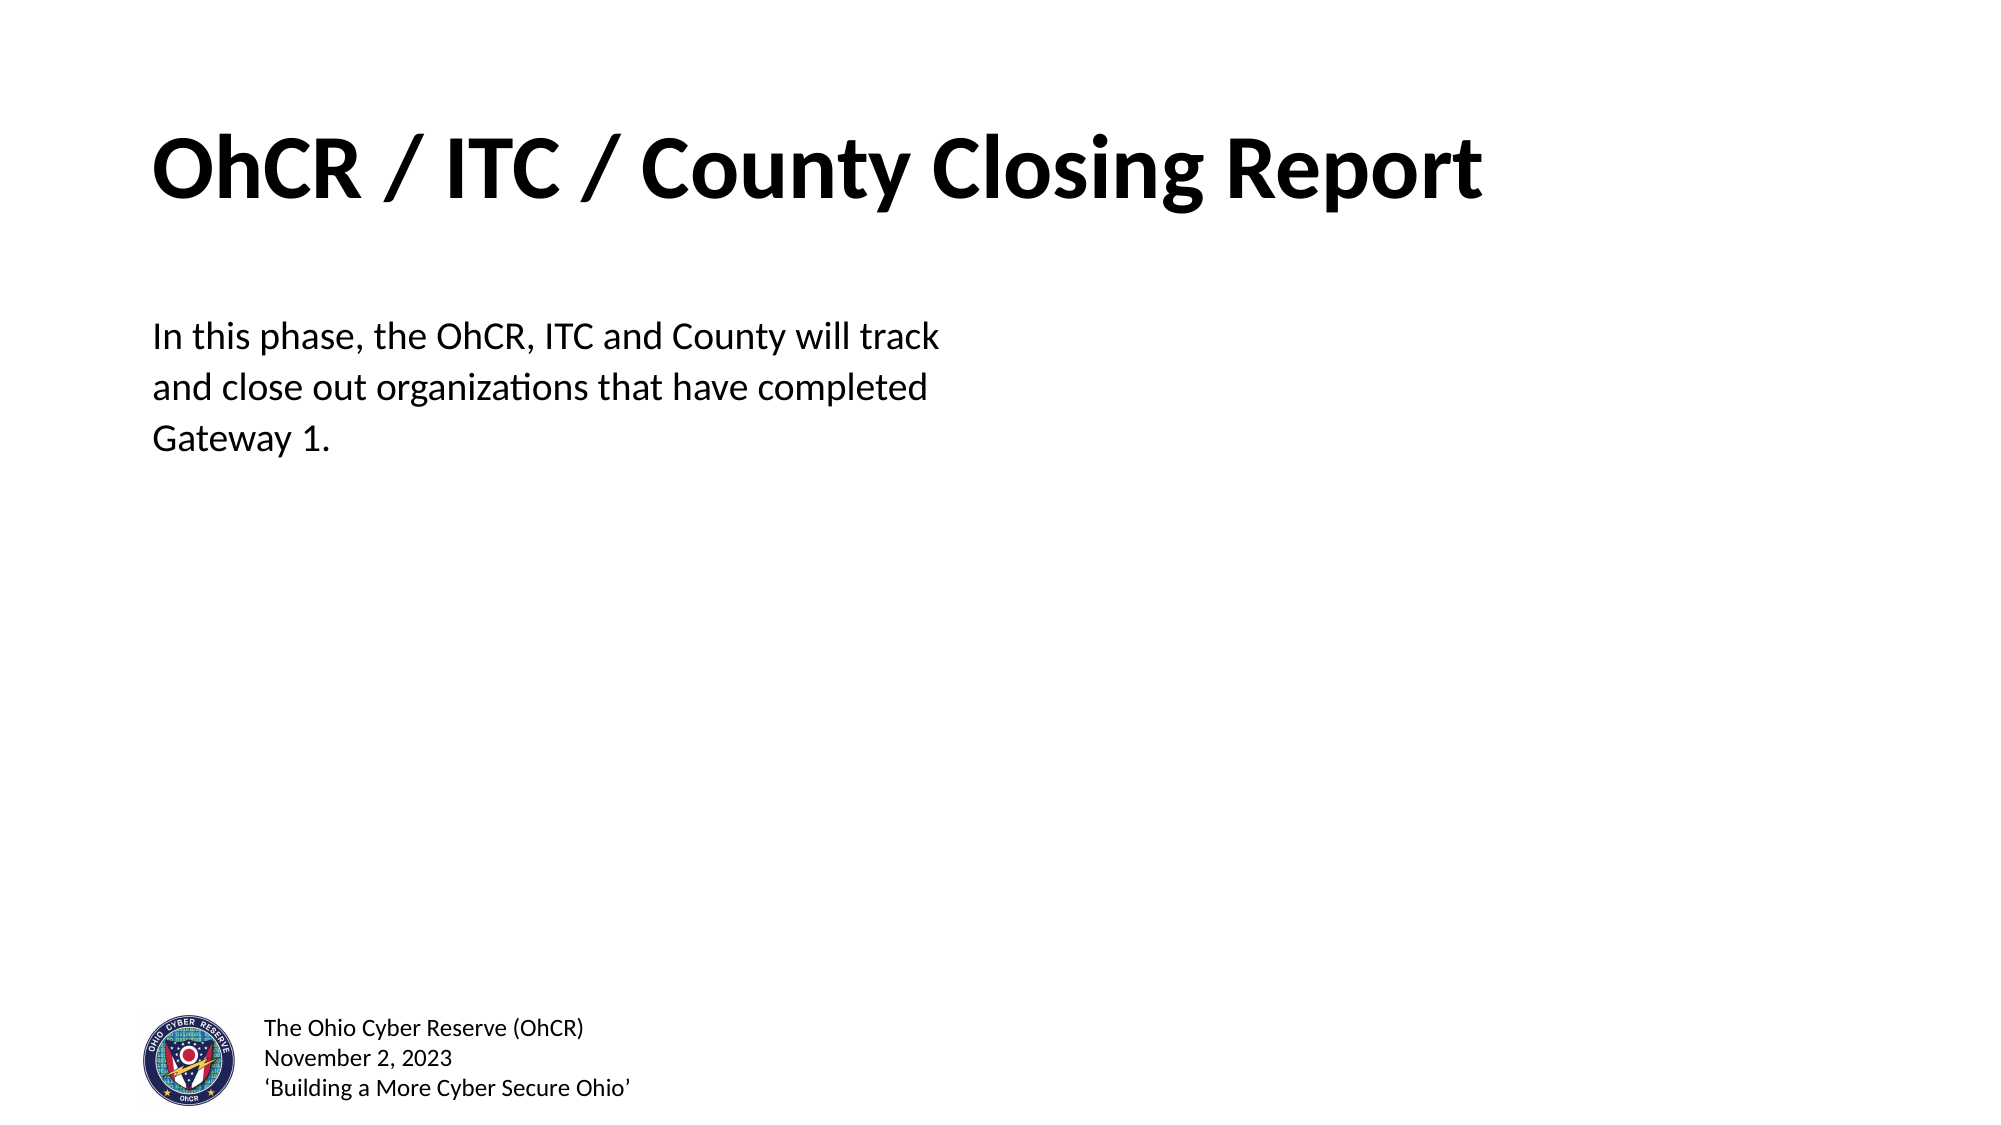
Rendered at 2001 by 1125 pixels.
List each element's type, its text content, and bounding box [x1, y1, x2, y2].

list In this phase, the OhCR, ITC and County will track and close out organizations that have completed Gateway 1. [137, 299, 1000, 993]
text_box The Ohio Cyber Reserve (OhCR) November 2, 2023 ‘Building a More Cyber Secure Ohio’ [249, 1004, 647, 1109]
title OhCR / ITC / County Closing Report [137, 59, 1863, 278]
picture [140, 1013, 238, 1108]
